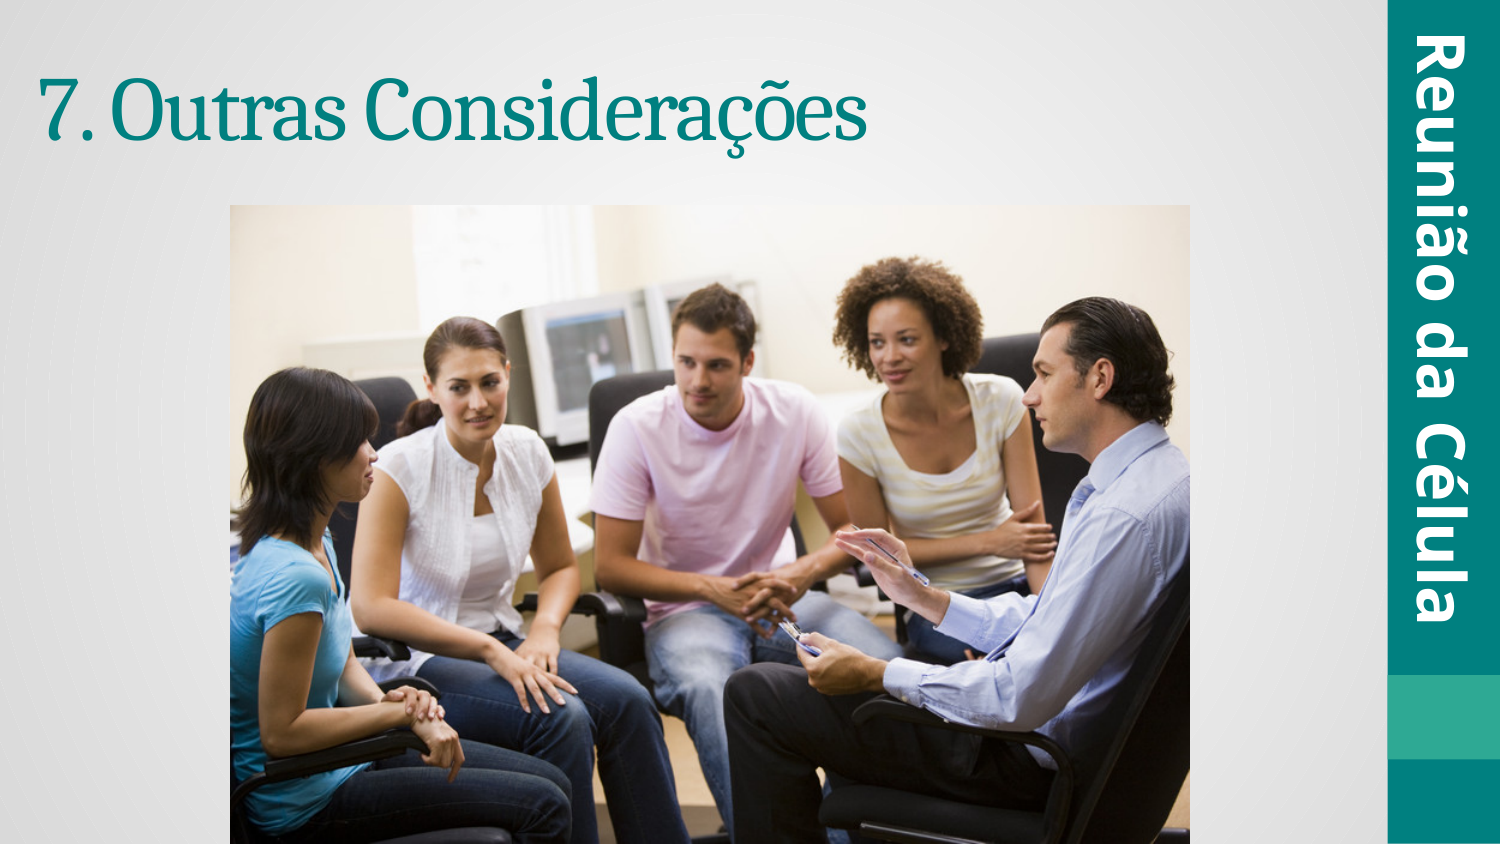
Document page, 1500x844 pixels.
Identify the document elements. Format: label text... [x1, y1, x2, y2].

picture [230, 204, 1190, 844]
title 7. Outras Considerações [29, 33, 1364, 175]
text_box Reunião da Célula [1397, 23, 1492, 651]
